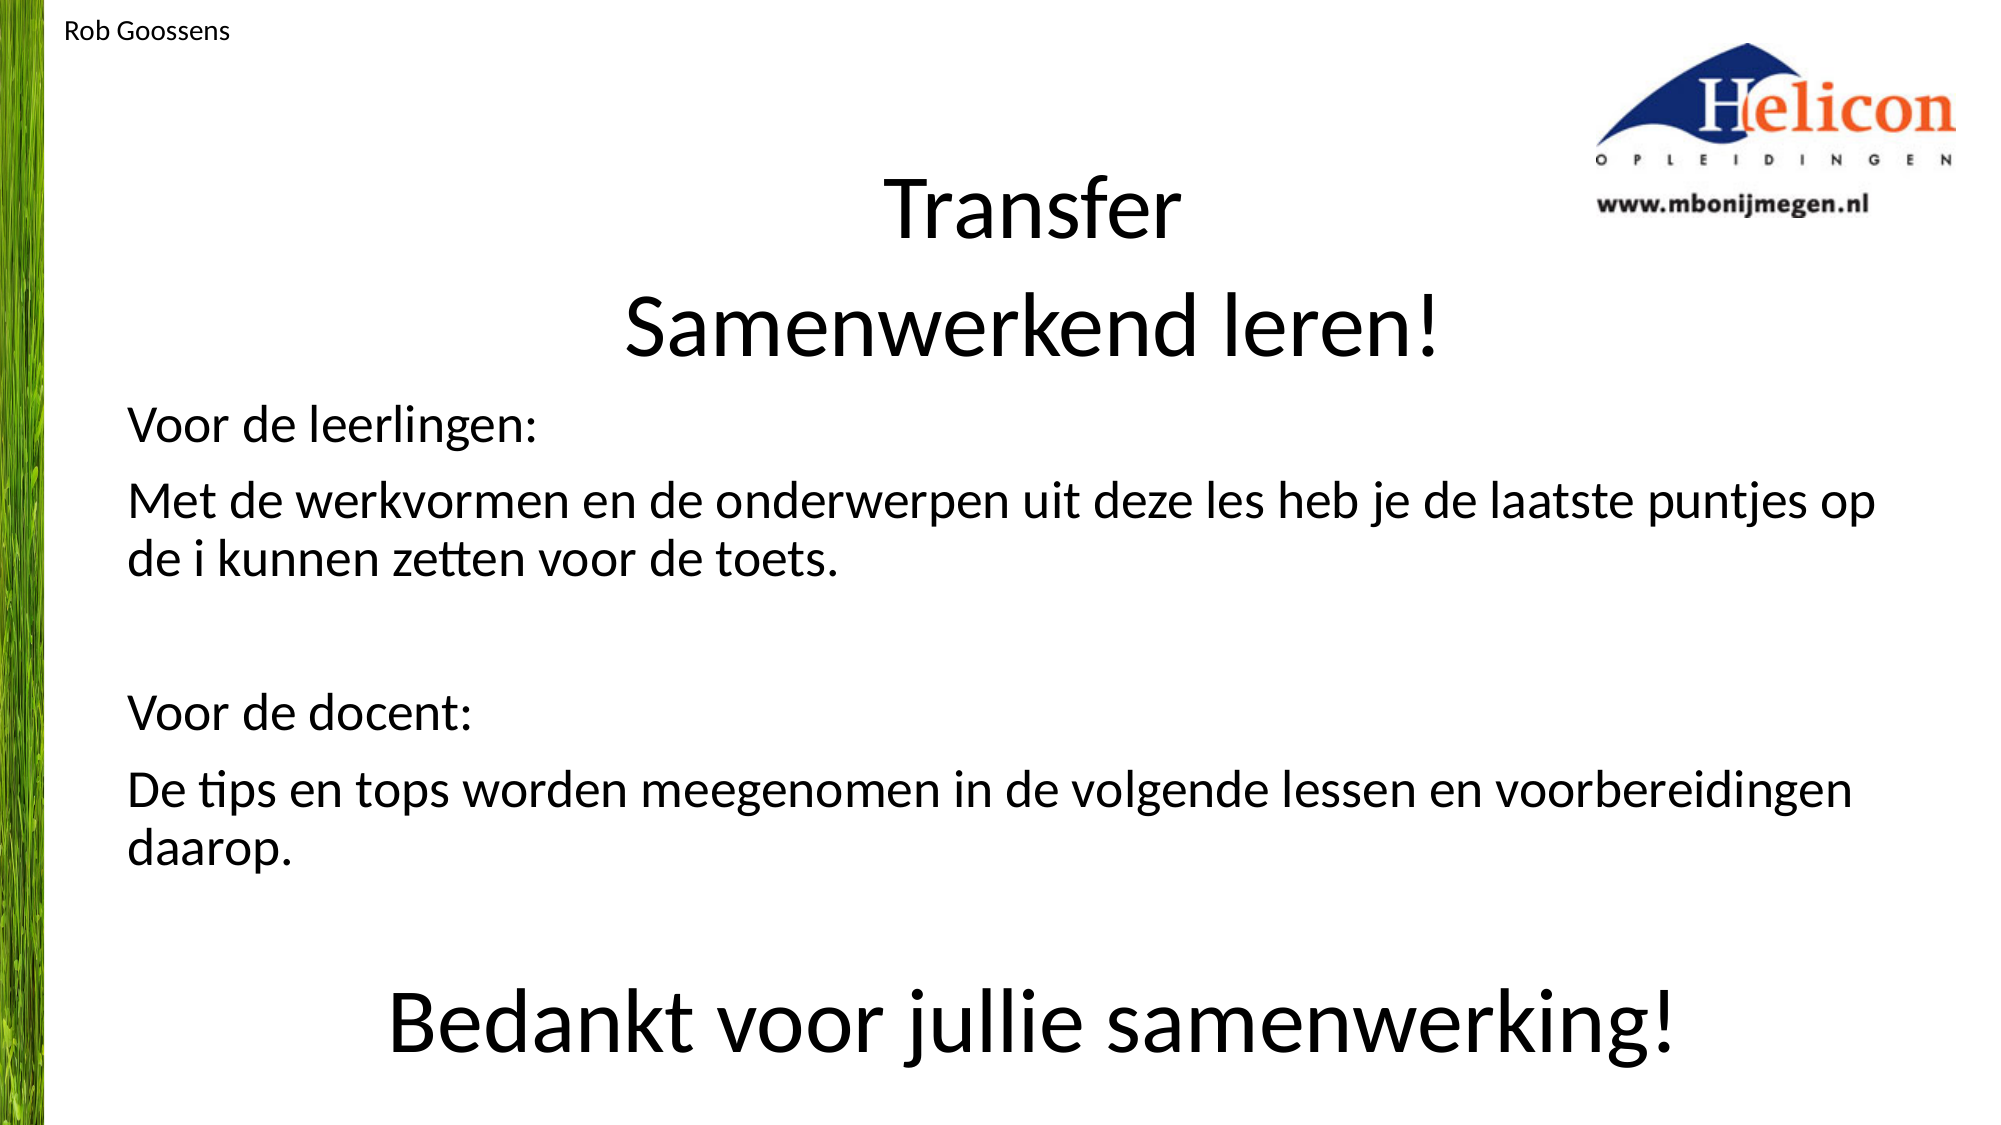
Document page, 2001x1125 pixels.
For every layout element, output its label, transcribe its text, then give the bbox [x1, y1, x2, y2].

text_box [0, 0, 45, 1125]
text_box Rob Goossens [49, 3, 250, 54]
subtitle Transfer Samenwerkend leren! Voor de leerlingen: Met de werkvormen en de onderwerpen uit deze les heb je de laatste puntjes op de i kunnen zetten voor de toets. Voor de docent: De tips en tops worden meegenomen in de volgende lessen en voorbereidingen daarop. Bedankt voor jullie samenwerking! [112, 151, 1956, 1085]
picture [1596, 43, 1956, 218]
